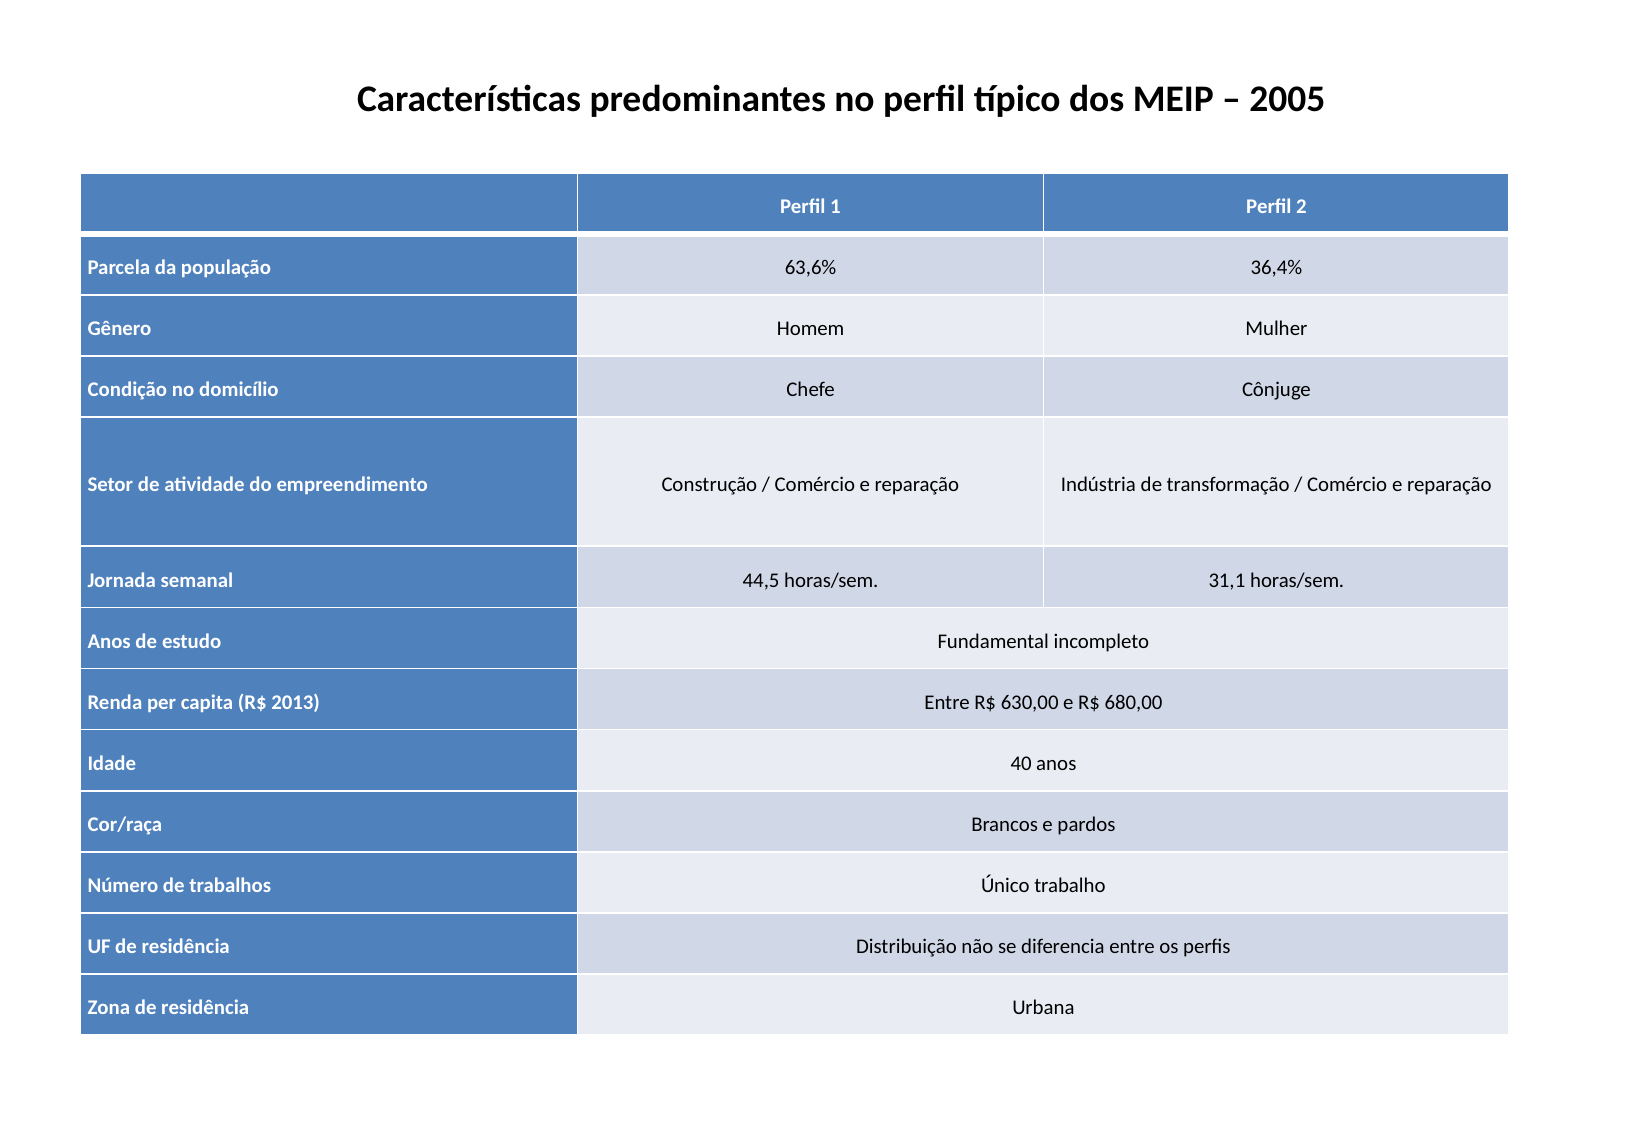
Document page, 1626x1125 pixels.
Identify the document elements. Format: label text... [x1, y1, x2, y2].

table_cell Único trabalho [578, 853, 1508, 912]
table_cell Idade [81, 730, 577, 790]
table_cell Chefe [578, 357, 1043, 416]
table_cell 36,4% [1044, 237, 1508, 294]
table_cell Entre R$ 630,00 e R$ 680,00 [578, 669, 1508, 729]
table_cell 63,6% [578, 237, 1043, 294]
table_cell Fundamental incompleto [578, 608, 1508, 668]
table_cell Cor/raça [81, 792, 577, 851]
table_cell Anos de estudo [81, 608, 577, 668]
table_cell Condição no domicílio [81, 357, 577, 416]
table_cell Setor de atividade do empreendimento [81, 418, 577, 545]
table_cell Jornada semanal [81, 547, 577, 607]
table_cell Distribuição não se diferencia entre os perfis [578, 914, 1508, 973]
table_cell Indústria de transformação / Comércio e reparação [1044, 418, 1508, 545]
table_header Perfil 2 [1044, 174, 1508, 231]
table_cell Cônjuge [1044, 357, 1508, 416]
table_cell Mulher [1044, 296, 1508, 355]
table_cell 40 anos [578, 730, 1508, 790]
table_cell Brancos e pardos [578, 792, 1508, 851]
table_cell UF de residência [81, 914, 577, 973]
text_box Características predominantes no perfil típico dos MEIP – 2005 [32, 66, 1625, 127]
table_cell Renda per capita (R$ 2013) [81, 669, 577, 729]
table_cell 44,5 horas/sem. [578, 547, 1043, 607]
table_header Perfil 1 [578, 174, 1043, 231]
table_cell Urbana [578, 975, 1508, 1034]
table_cell Número de trabalhos [81, 853, 577, 912]
table_cell Gênero [81, 296, 577, 355]
table_cell 31,1 horas/sem. [1044, 547, 1508, 607]
table_cell Parcela da população [81, 237, 577, 294]
table_cell Construção / Comércio e reparação [578, 418, 1043, 545]
table_cell Zona de residência [81, 975, 577, 1034]
table_cell Homem [578, 296, 1043, 355]
table_header [81, 174, 577, 231]
